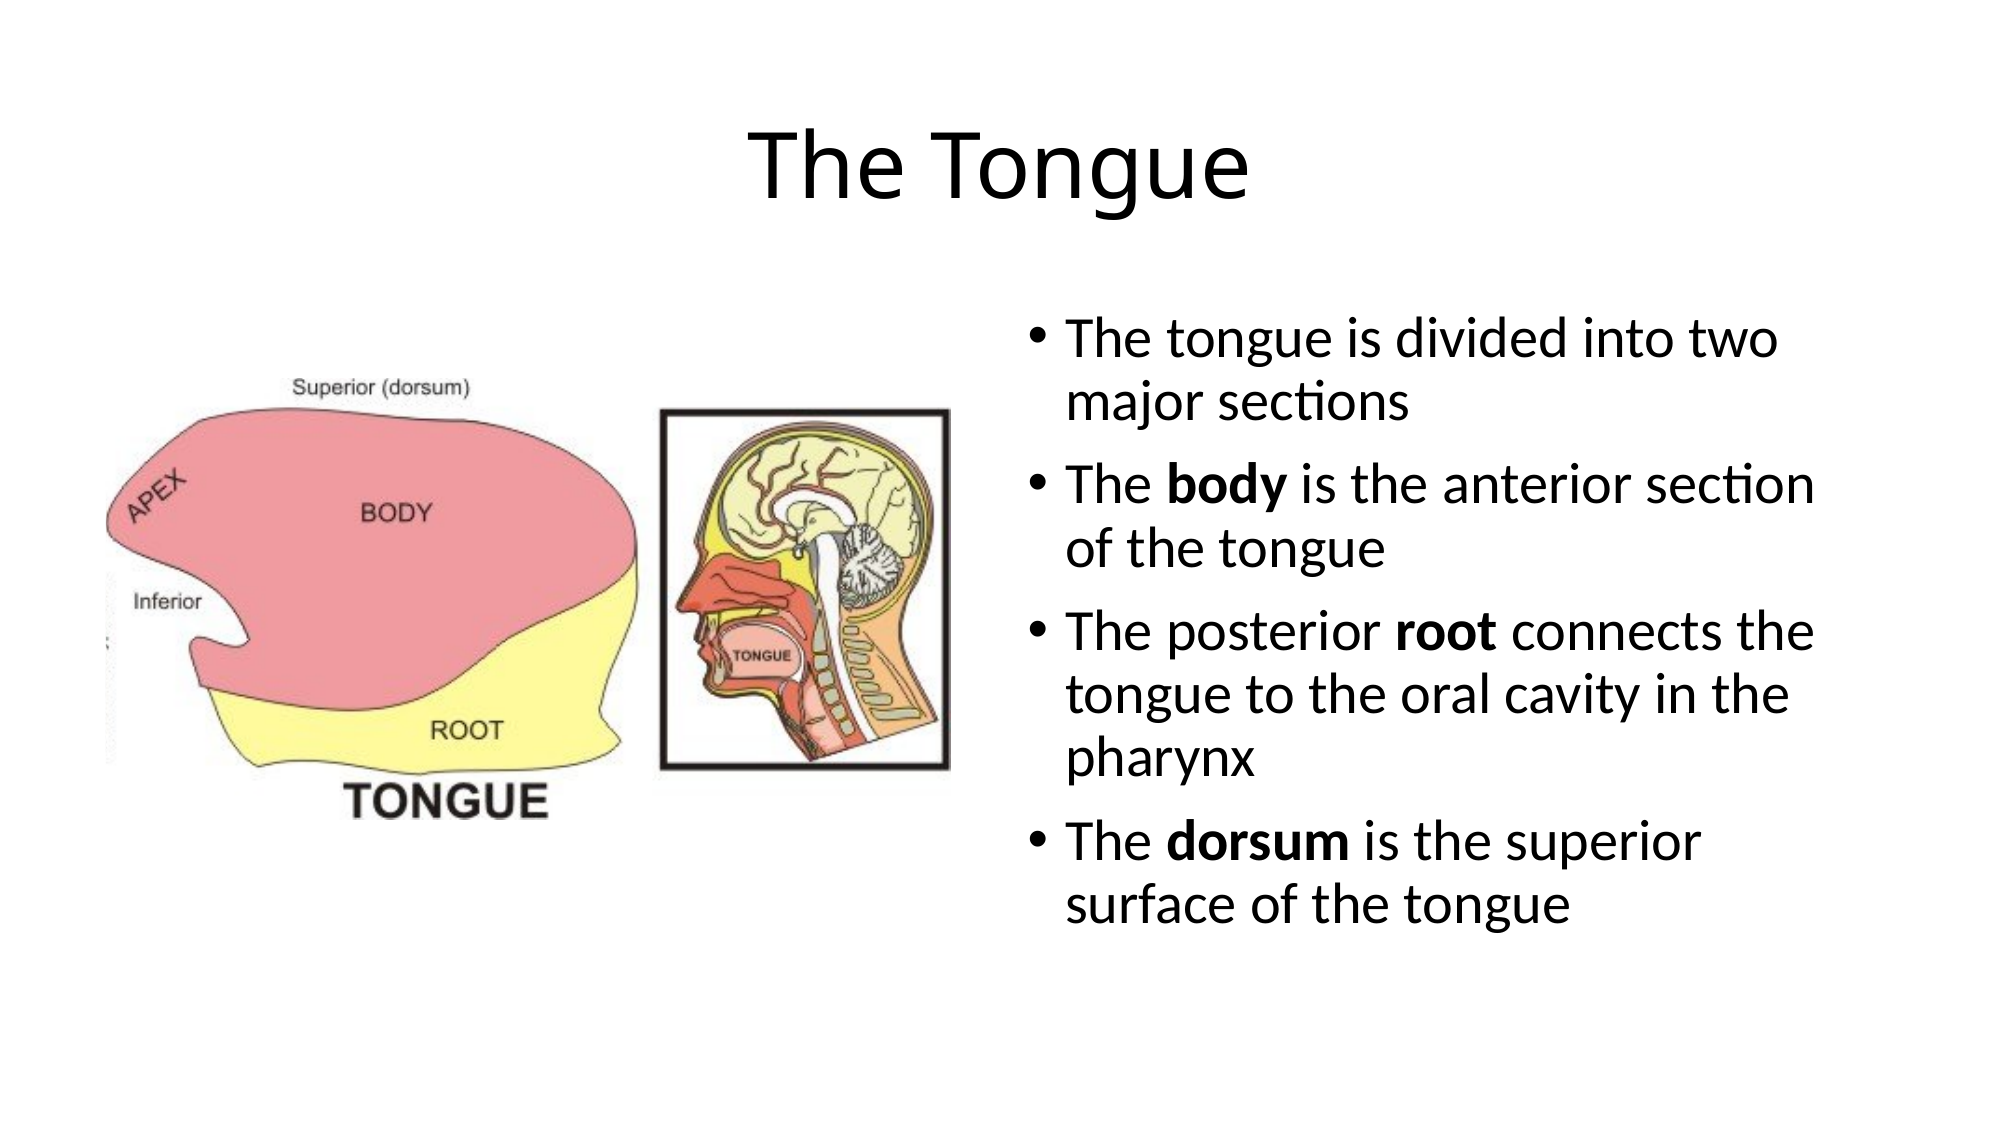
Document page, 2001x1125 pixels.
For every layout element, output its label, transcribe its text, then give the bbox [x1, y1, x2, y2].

title The Tongue [137, 59, 1863, 278]
list The tongue is divided into two major sections The body is the anterior section of the tongue The posterior root connects the tongue to the oral cavity in the pharynx The dorsum is the superior surface of the tongue [1012, 299, 1863, 1014]
picture [105, 378, 951, 820]
